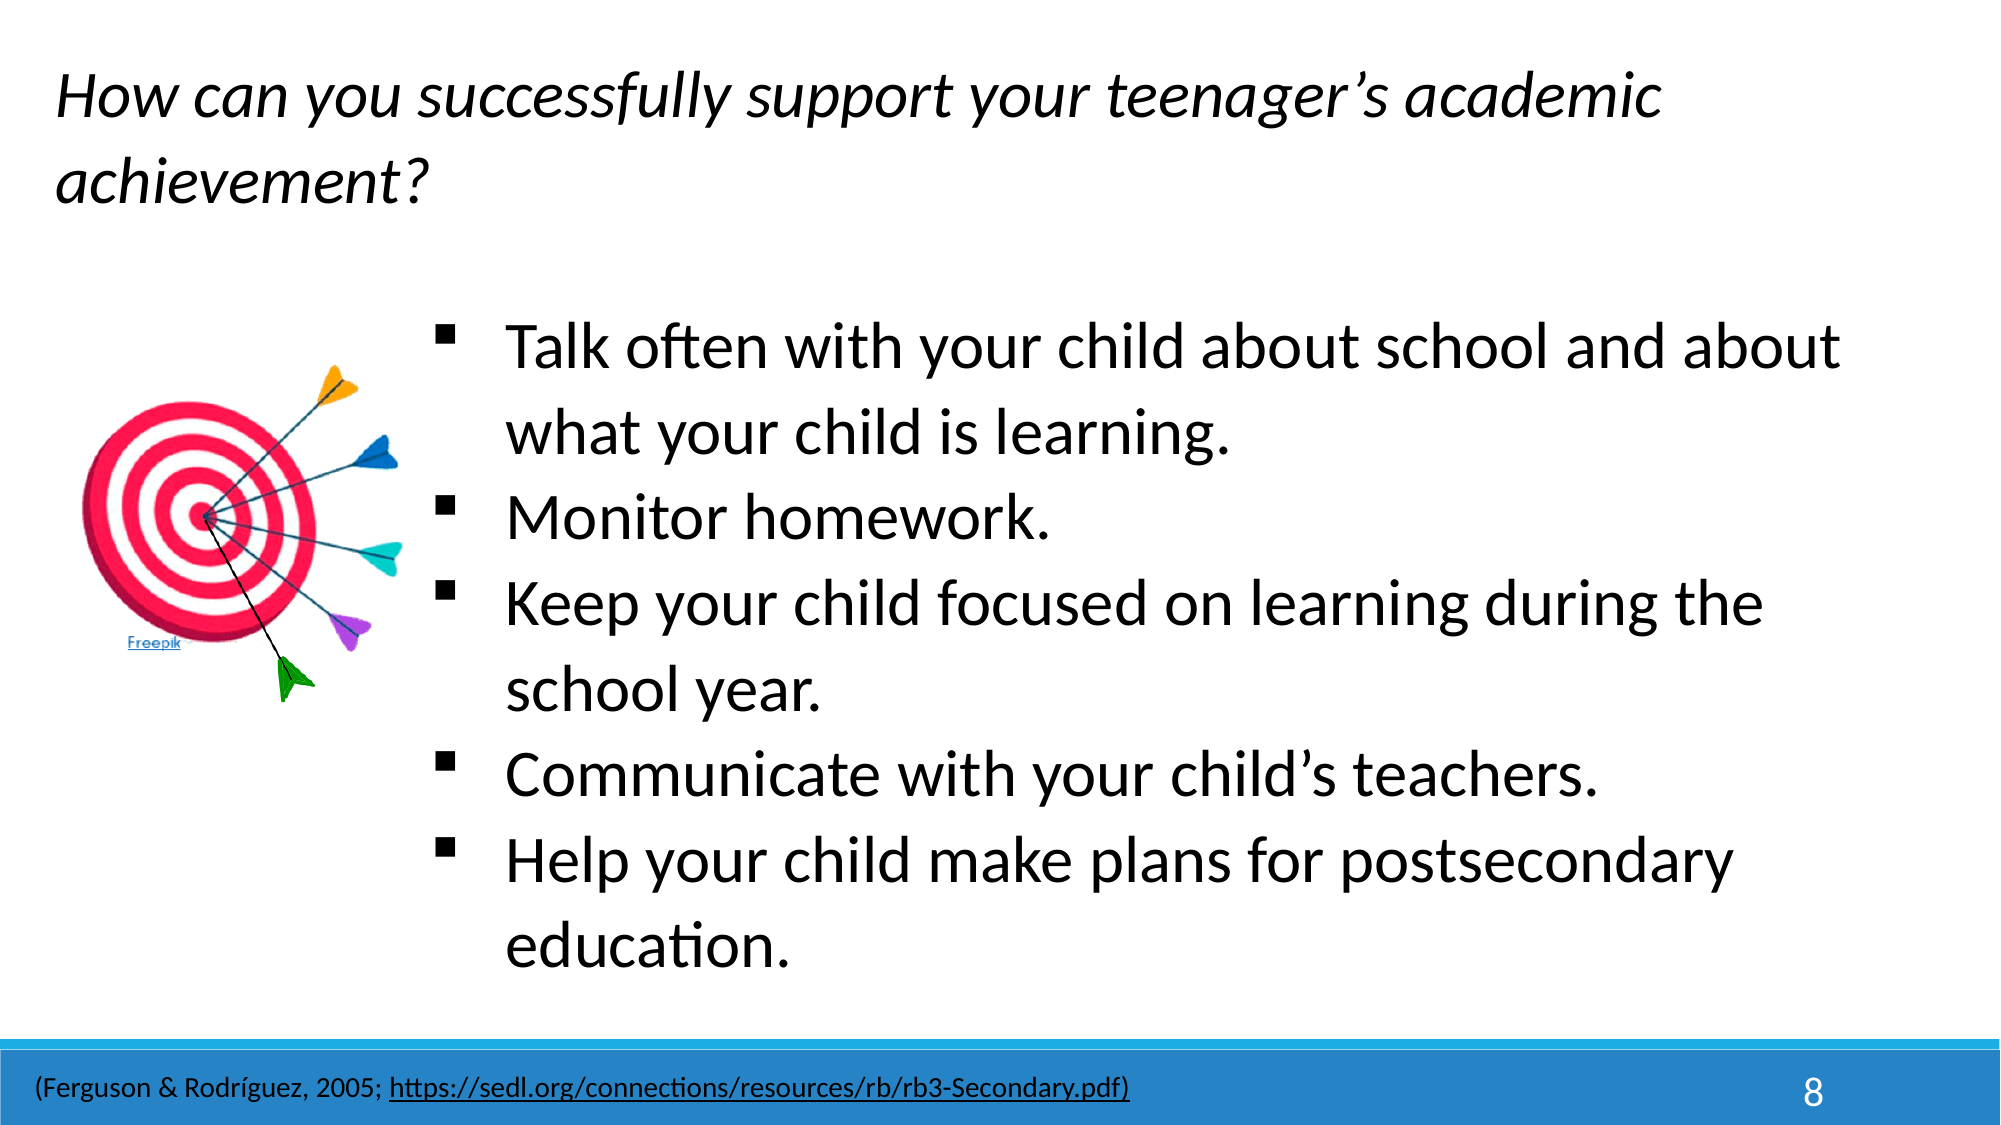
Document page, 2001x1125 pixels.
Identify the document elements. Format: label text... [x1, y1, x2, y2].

text_box (Ferguson & Rodríguez, 2005; https://sedl.org/connections/resources/rb/rb3-Secondary.pdf) [19, 1061, 1542, 1111]
text_box How can you successfully support your teenager’s academic achievement? Talk often with your child about school and about what your child is learning. Monitor homework. Keep your child focused on learning during the school year. Communicate with your child’s teachers. Help your child make plans for postsecondary education. [40, 38, 1959, 1074]
slide_number 8 [1624, 1059, 1840, 1120]
picture [69, 357, 411, 709]
